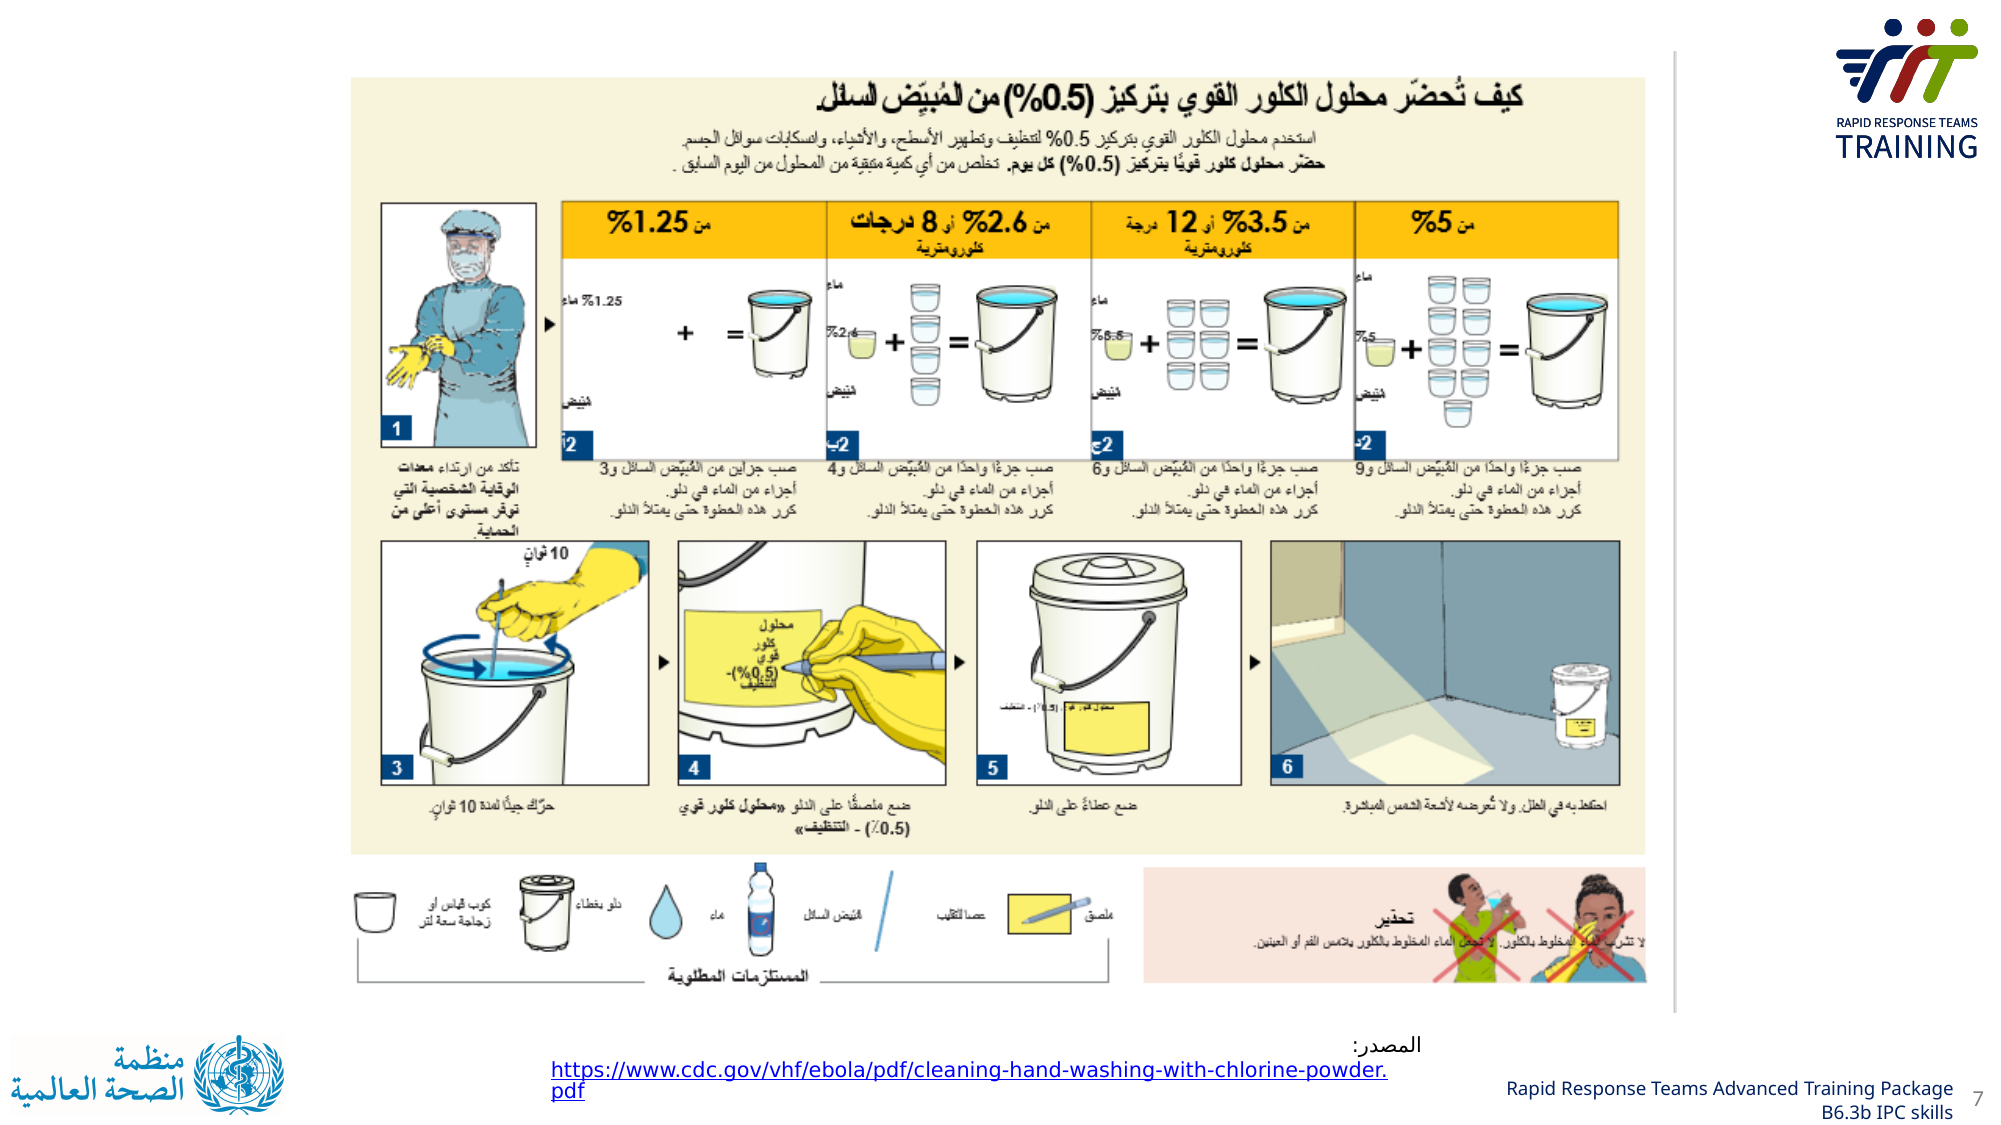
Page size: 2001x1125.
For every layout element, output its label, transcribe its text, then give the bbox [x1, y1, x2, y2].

picture [323, 50, 1677, 1013]
text_box المصدر: https://www.cdc.gov/vhf/ebola/pdf/cleaning-hand-washing-with-chlorine-powder.pdf [570, 1024, 1430, 1090]
picture [1835, 19, 1978, 167]
picture [241, 1050, 247, 1059]
picture [11, 1035, 284, 1115]
